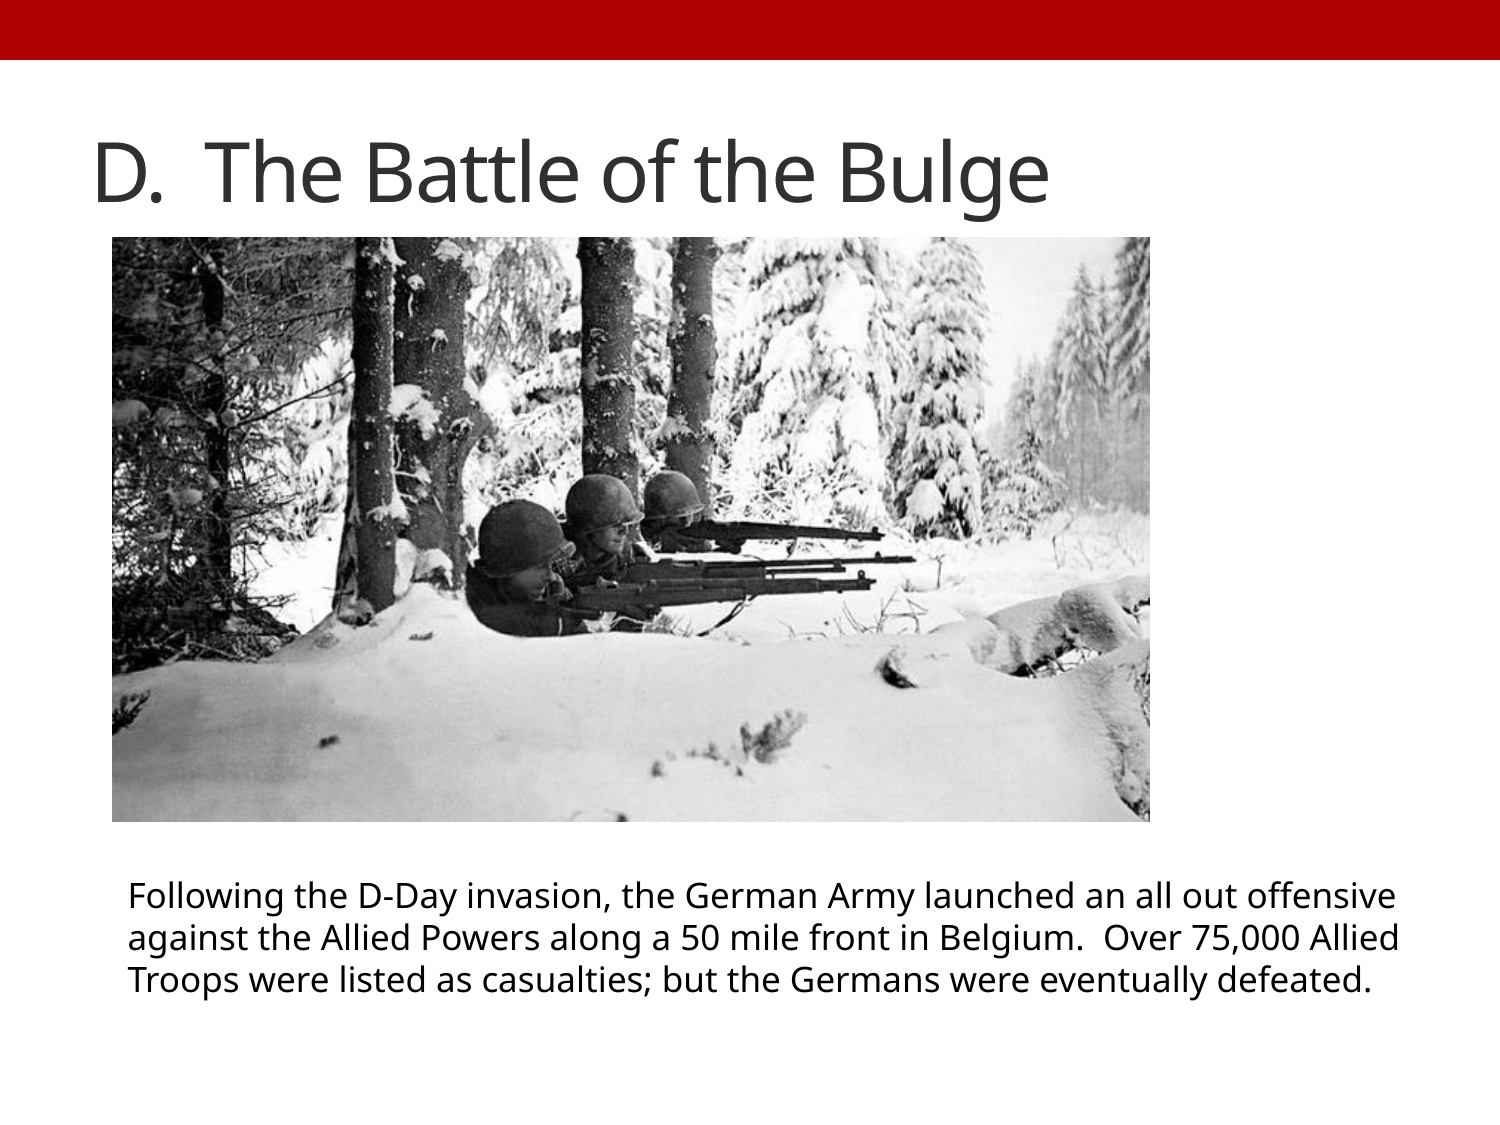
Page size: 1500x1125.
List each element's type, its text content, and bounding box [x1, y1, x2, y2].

title D. The Battle of the Bulge [75, 87, 1425, 250]
list Following the D-Day invasion, the German Army launched an all out offensive against the Allied Powers along a 50 mile front in Belgium. Over 75,000 Allied Troops were listed as casualties; but the Germans were eventually defeated. [112, 865, 1425, 1049]
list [112, 237, 1151, 822]
